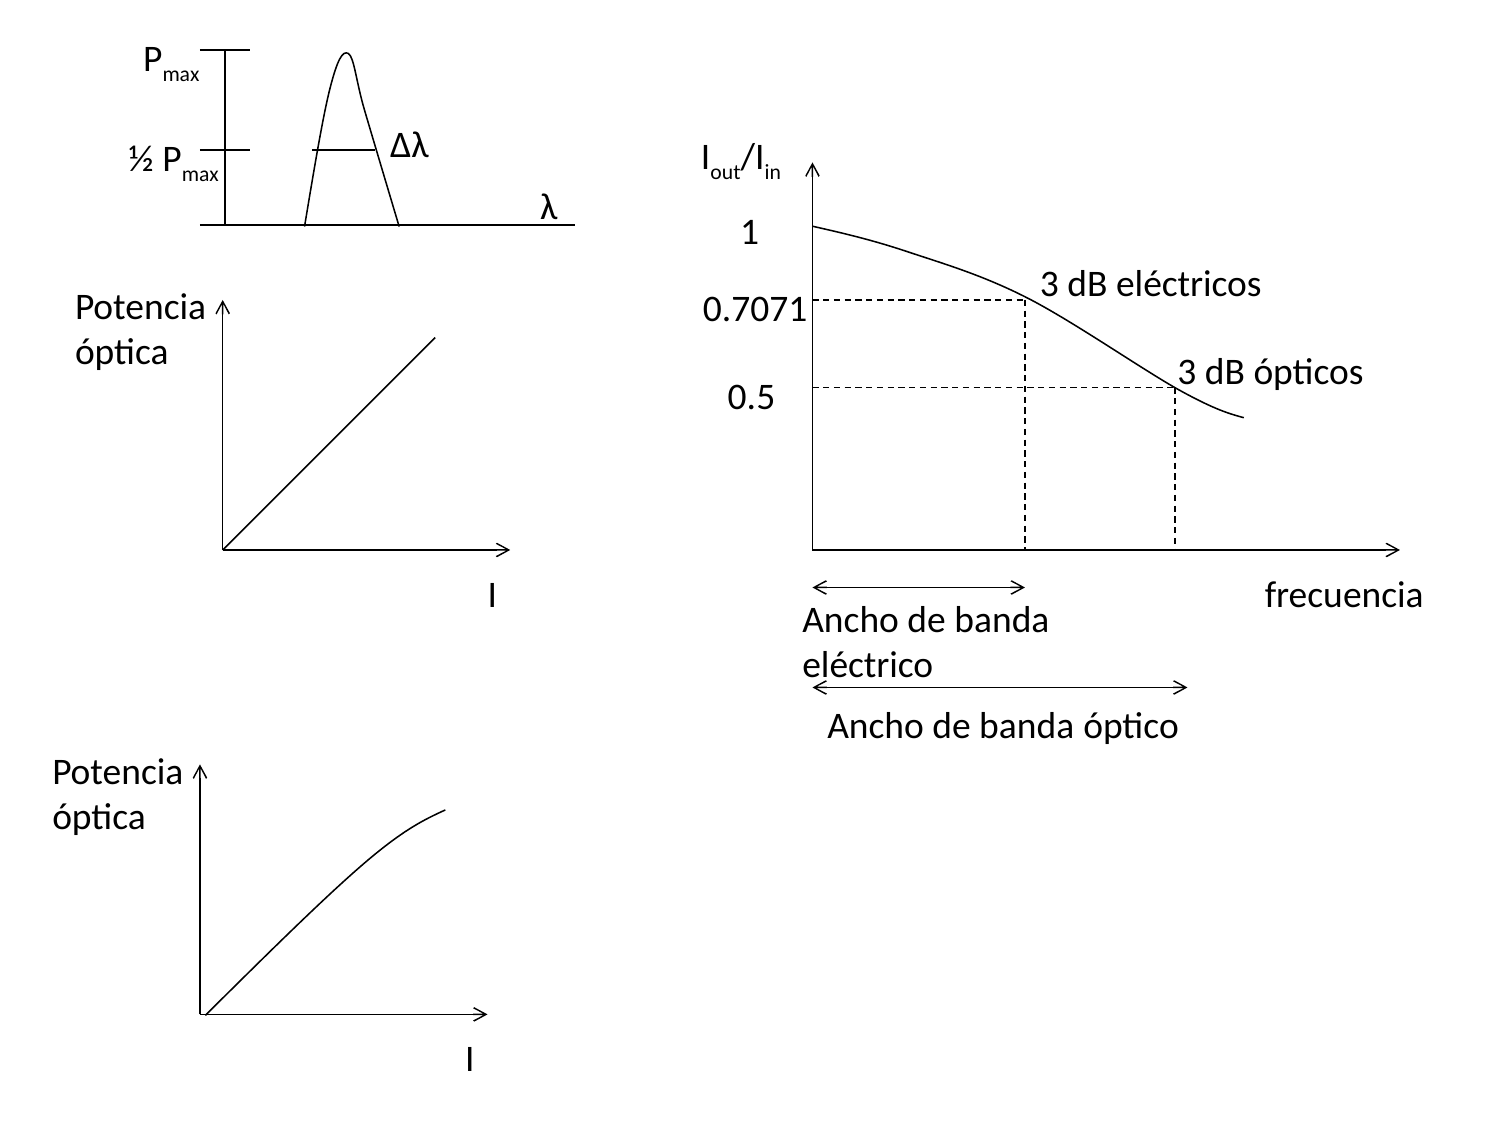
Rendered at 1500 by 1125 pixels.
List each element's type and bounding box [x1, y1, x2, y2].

text_box [37, 739, 490, 1088]
text_box [681, 124, 1463, 755]
text_box [110, 26, 576, 236]
text_box [59, 274, 513, 624]
